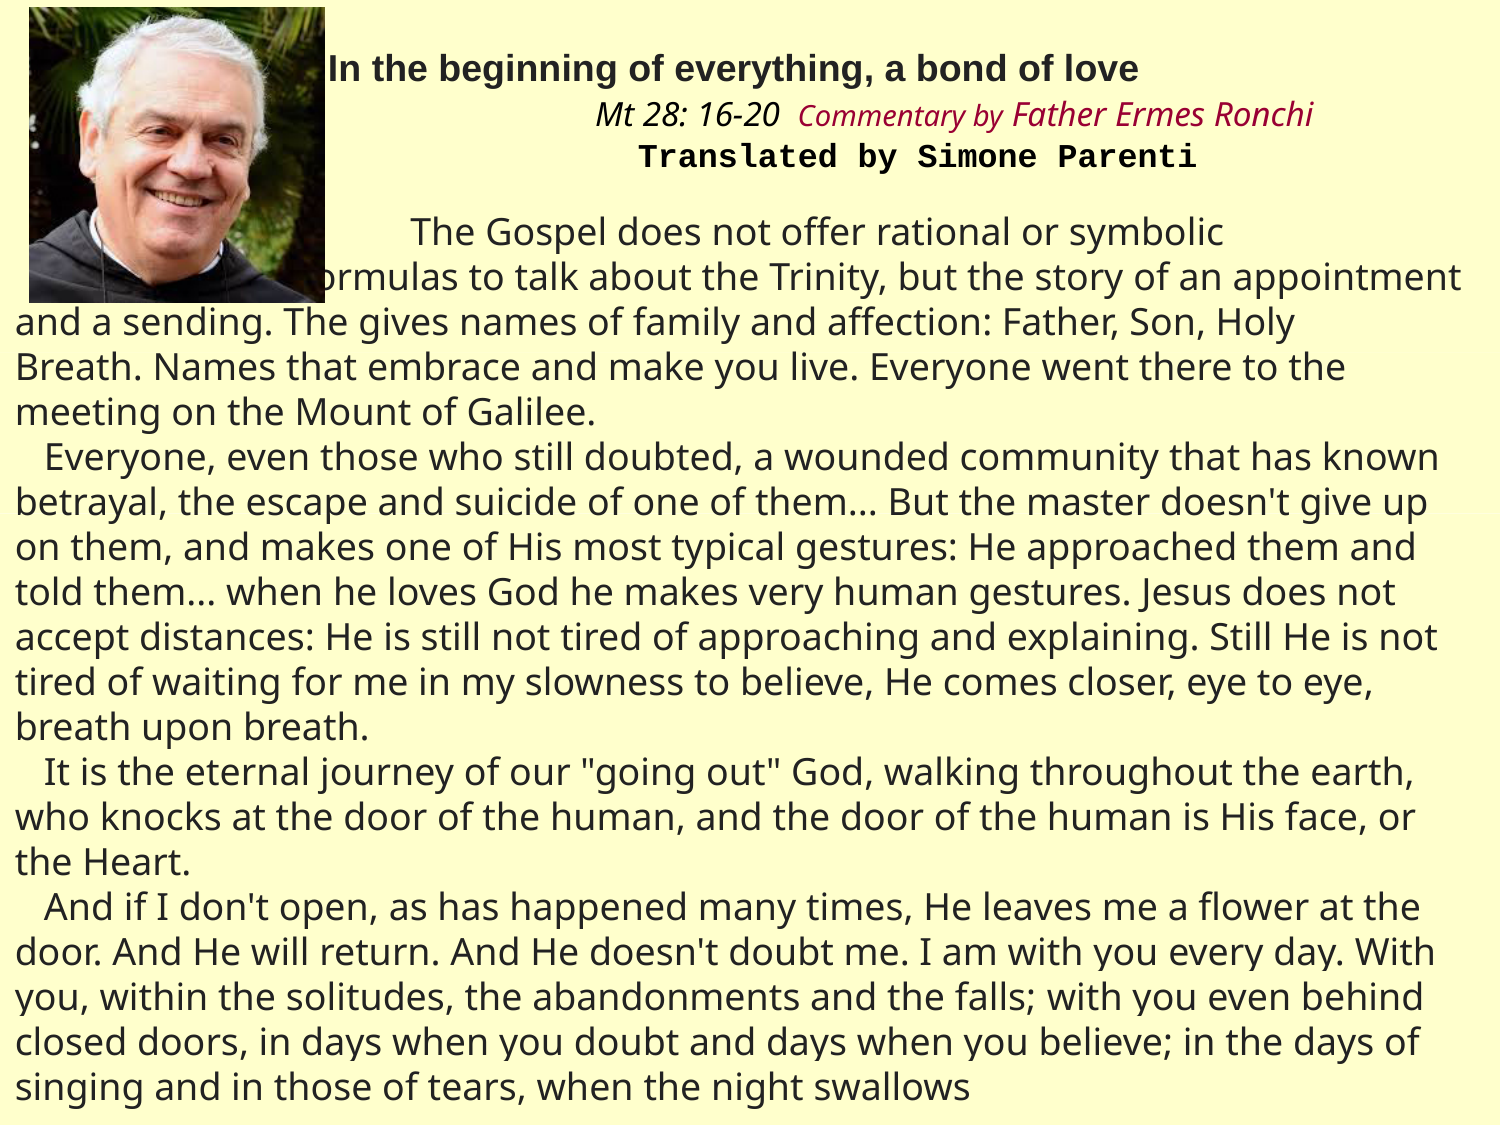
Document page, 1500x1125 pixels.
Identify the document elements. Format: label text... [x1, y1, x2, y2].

picture [29, 7, 325, 303]
text_box In the beginning of everything, a bond of love Mt 28: 16-20 Commentary by Father Ermes Ronchi Translated by Simone Parenti [325, 37, 1500, 182]
text_box The Gospel does not offer rational or symbolic formulas to talk about the Trinity, but the story of an appointment and a sending. The gives names of family and affection: Father, Son, Holy Breath. Names that embrace and make you live. Everyone went there to the meeting on the Mount of Galilee. Everyone, even those who still doubted, a wounded community that has known betrayal, the escape and suicide of one of them... But the master doesn't give up on them, and makes one of His most typical gestures: He approached them and told them... when he loves God he makes very human gestures. Jesus does not accept distances: He is still not tired of approaching and explaining. Still He is not tired of waiting for me in my slowness to believe, He comes closer, eye to eye, breath upon breath. It is the eternal journey of our "going out" God, walking throughout the earth, who knocks at the door of the human, and the door of the human is His face, or the Heart. And if I don't open, as has happened many times, He leaves me a flower at the door. And He will return. And He doesn't doubt me. I am with you every day. With you, within the solitudes, the abandonments and the falls; with you even behind closed doors, in days when you doubt and days when you believe; in the days of singing and in those of tears, when the night swallows [0, 196, 1500, 1116]
